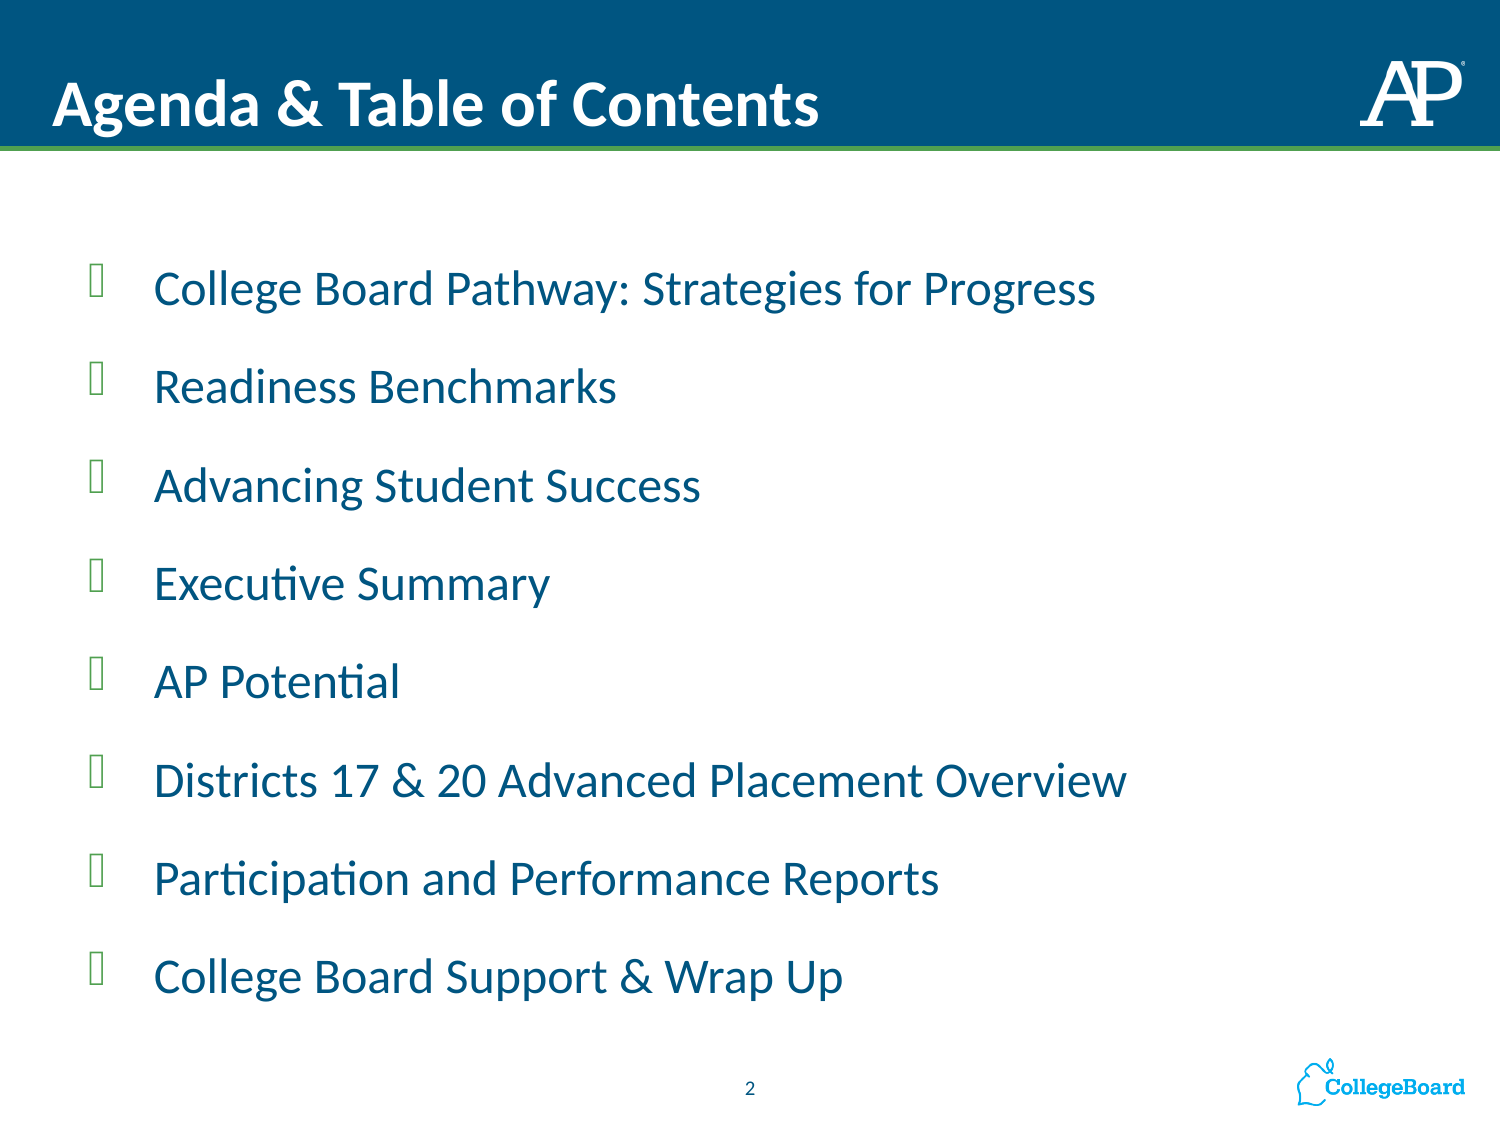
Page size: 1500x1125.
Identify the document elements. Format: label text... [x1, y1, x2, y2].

picture [1297, 1058, 1328, 1081]
slide_number 2 [711, 1060, 789, 1100]
picture [1300, 1058, 1465, 1106]
list College Board Pathway: Strategies for Progress Readiness Benchmarks Advancing Student Success Executive Summary AP Potential Districts 17 & 20 Advanced Placement Overview Participation and Performance Reports College Board Support & Wrap Up [72, 217, 1424, 1033]
title Agenda & Table of Contents [37, 41, 1360, 147]
